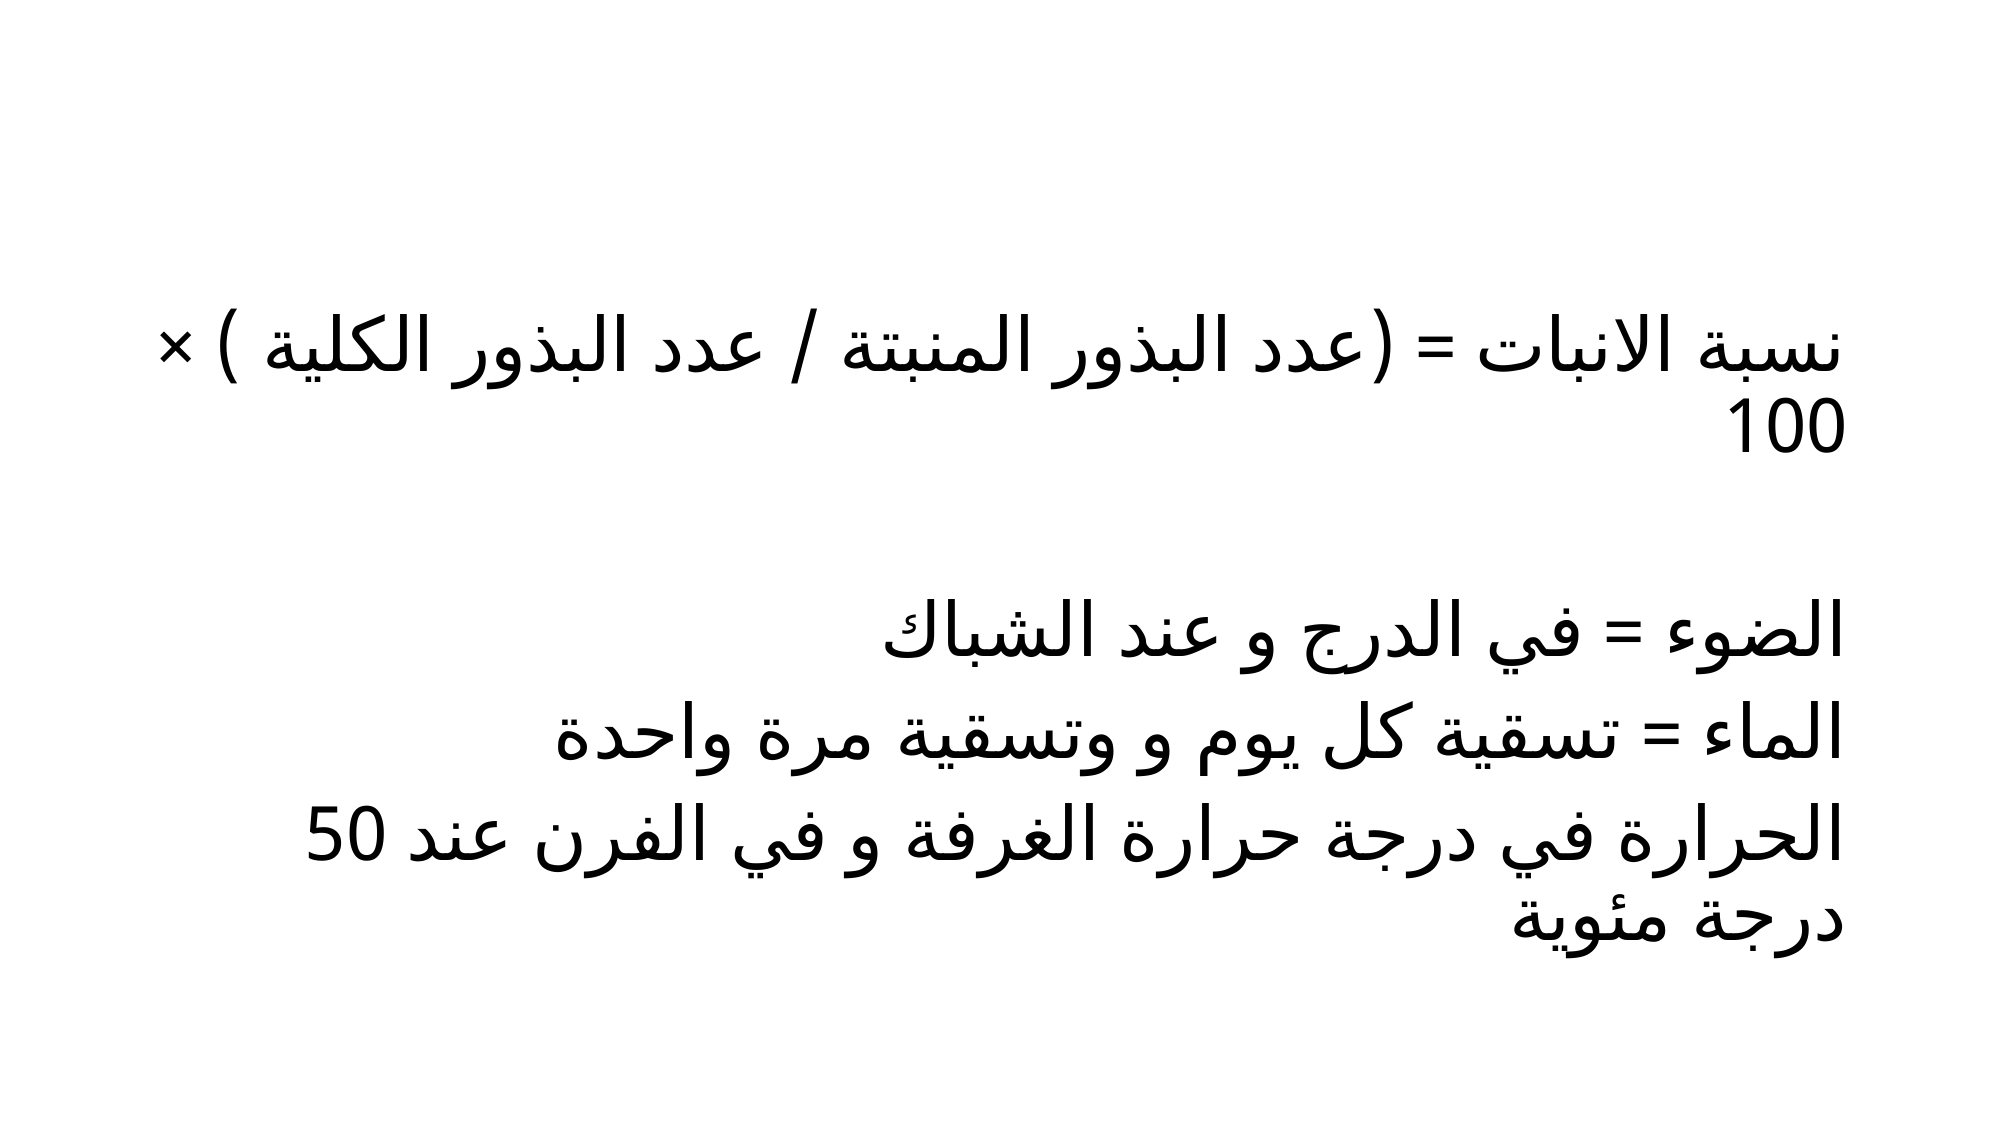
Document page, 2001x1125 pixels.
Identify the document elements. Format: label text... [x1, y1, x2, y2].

list نسبة الانبات = (عدد البذور المنبتة / عدد البذور الكلية ) × 100 الضوء = في الدرج و عند الشباك الماء = تسقية كل يوم و وتسقية مرة واحدة الحرارة في درجة حرارة الغرفة و في الفرن عند 50 درجة مئوية [137, 299, 1863, 1014]
